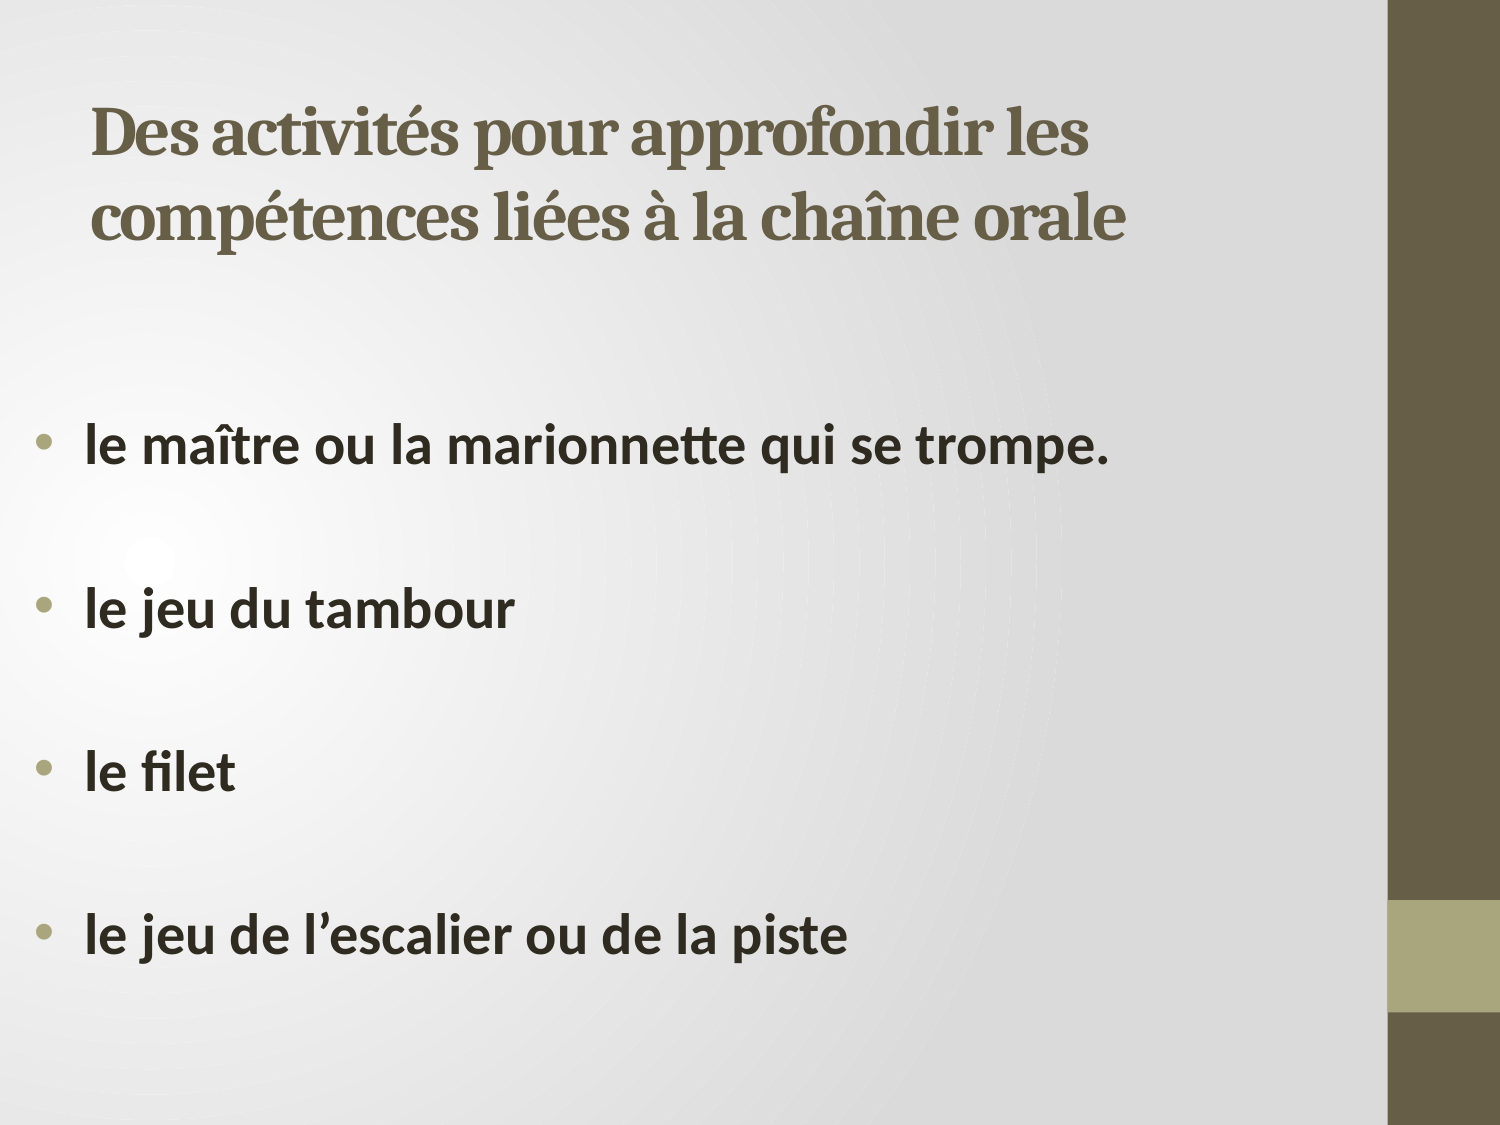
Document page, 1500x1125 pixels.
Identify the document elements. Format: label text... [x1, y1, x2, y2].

title Des activités pour approfondir les compétences liées à la chaîne orale [75, 75, 1325, 264]
list le maître ou la marionnette qui se trompe. le jeu du tambour le filet le jeu de l’escalier ou de la piste [0, 399, 1480, 1125]
